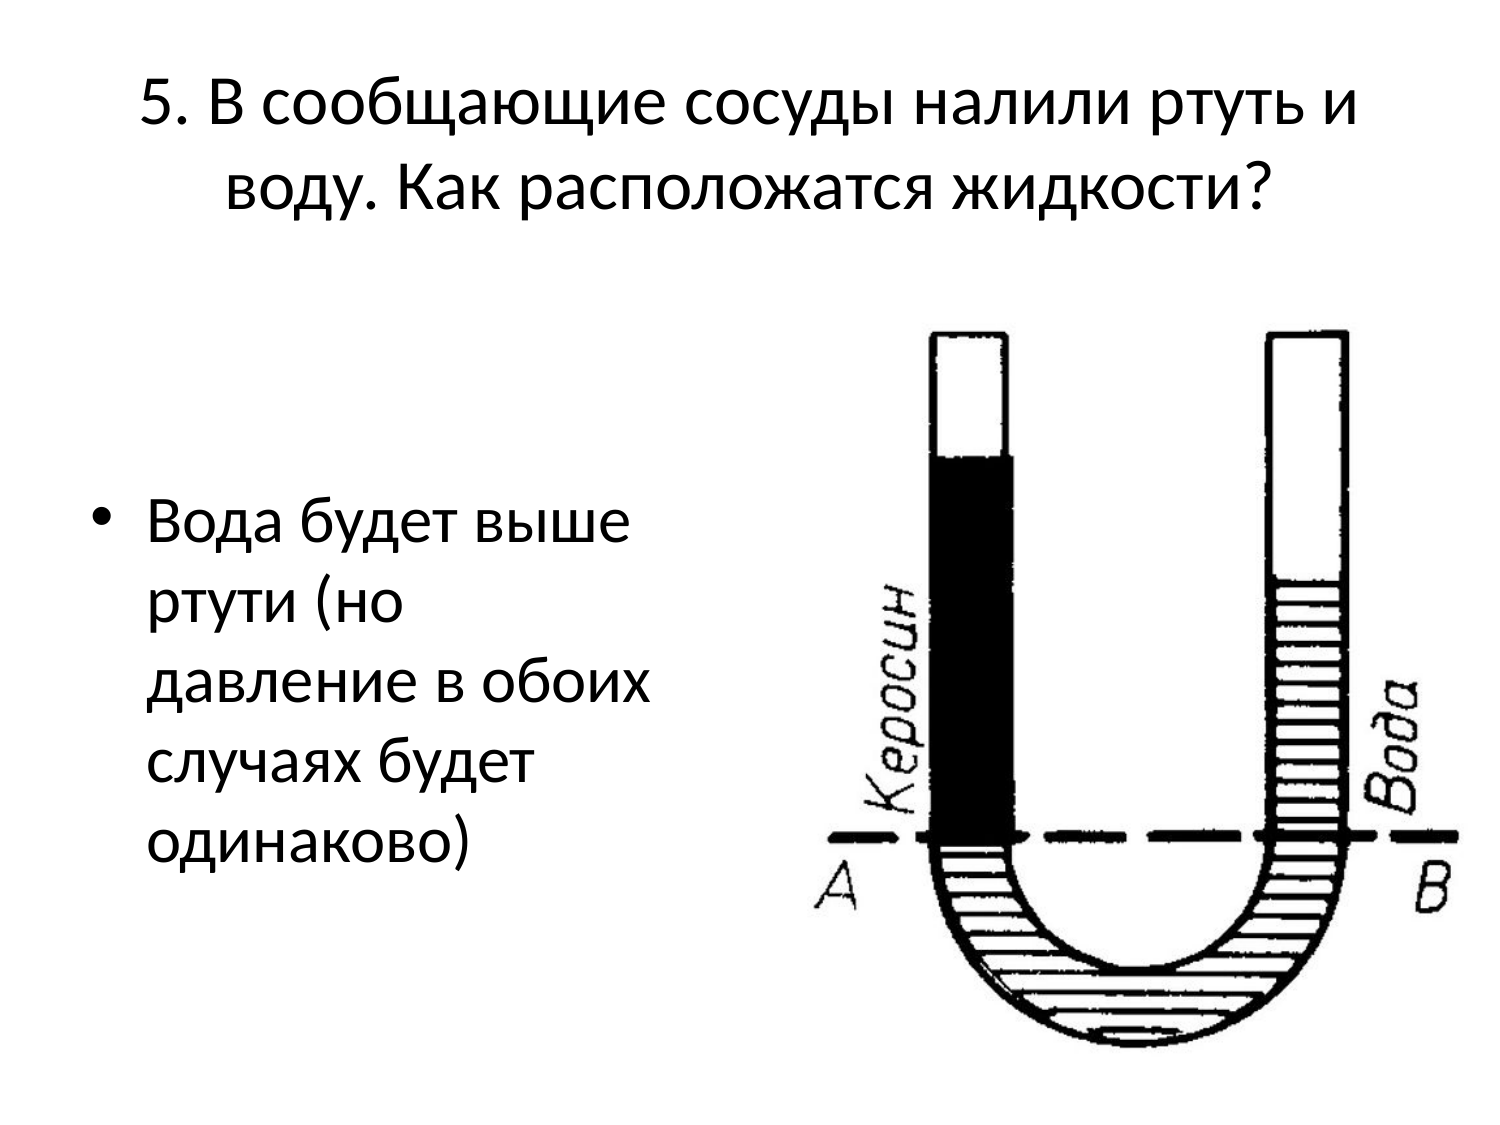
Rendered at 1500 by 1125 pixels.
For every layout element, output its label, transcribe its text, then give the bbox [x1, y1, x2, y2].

title 5. В сообщающие сосуды налили ртуть и воду. Как расположатся жидкости? [75, 45, 1425, 233]
picture [796, 302, 1477, 1083]
list Вода будет выше ртути (но давление в обоих случаях будет одинаково) [75, 468, 691, 1005]
